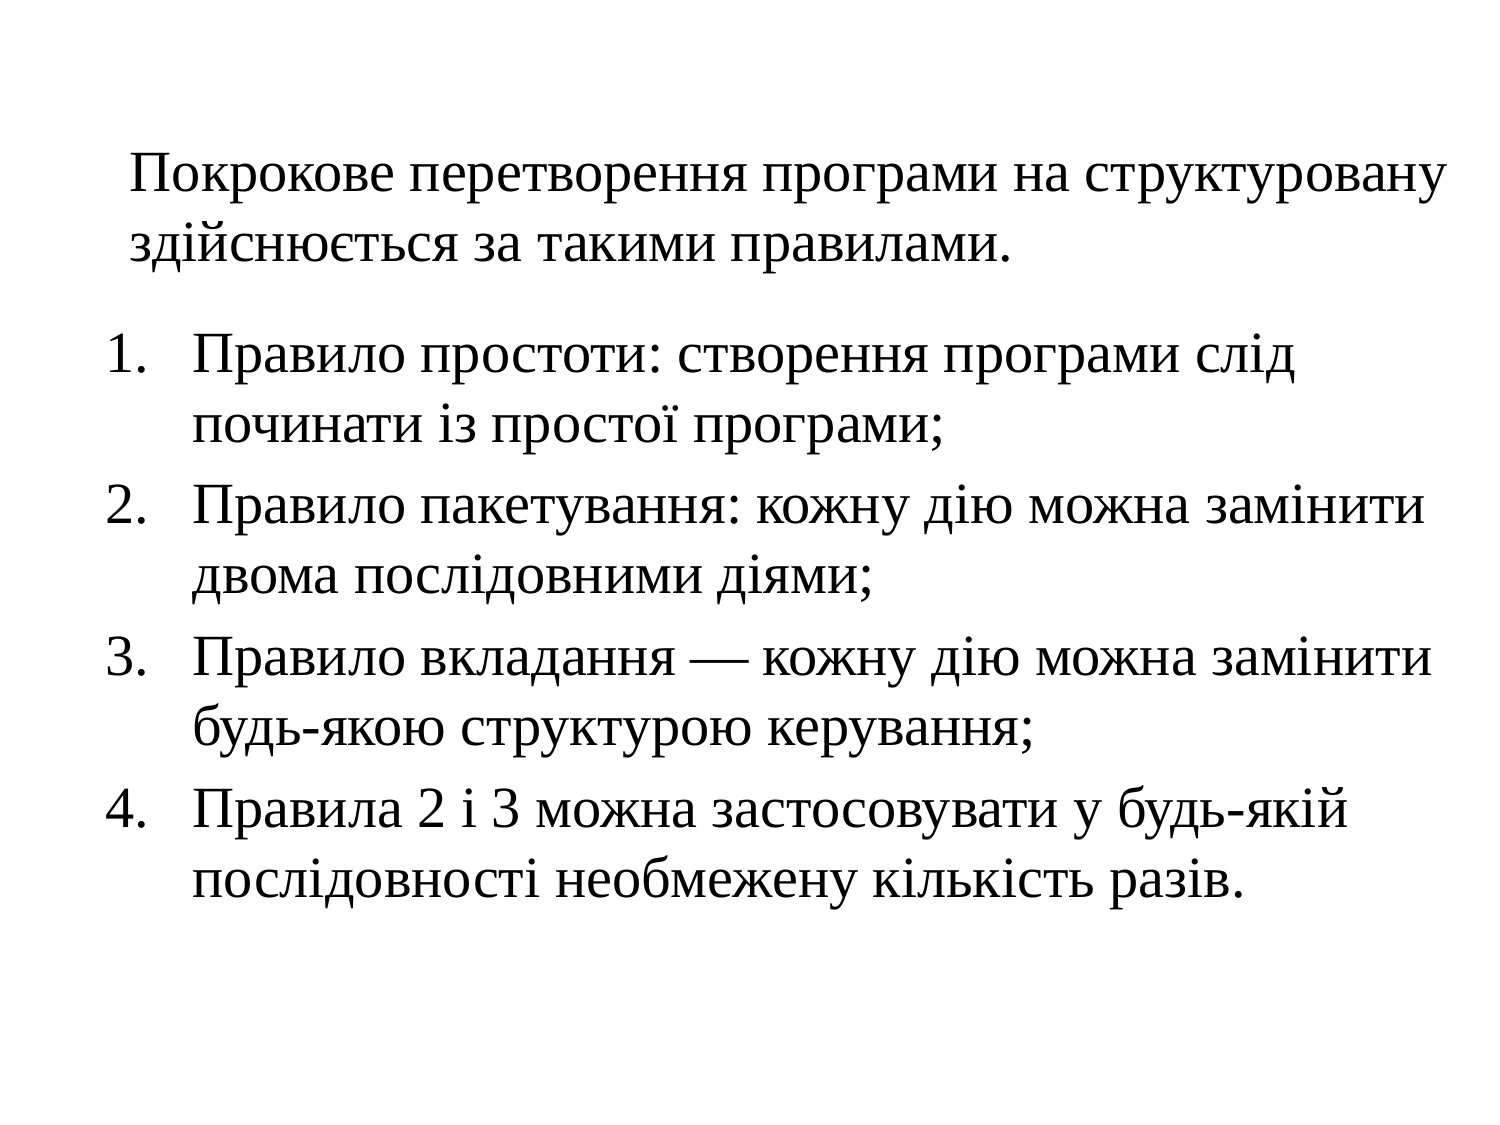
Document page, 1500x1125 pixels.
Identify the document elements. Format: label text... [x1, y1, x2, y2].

list Покрокове перетворення програми на структуровану здійснюється за такими правилами. Правило простоти: створення програми слід починати із простої програми; Правило пакетування: кожну дію можна замінити двома послідовними діями; Правило вкладання — кожну дію можна замінити будь-якою структурою керування; Правила 2 і 3 можна застосовувати у будь-якій послідовності необмежену кількість разів. [0, 125, 1500, 1125]
